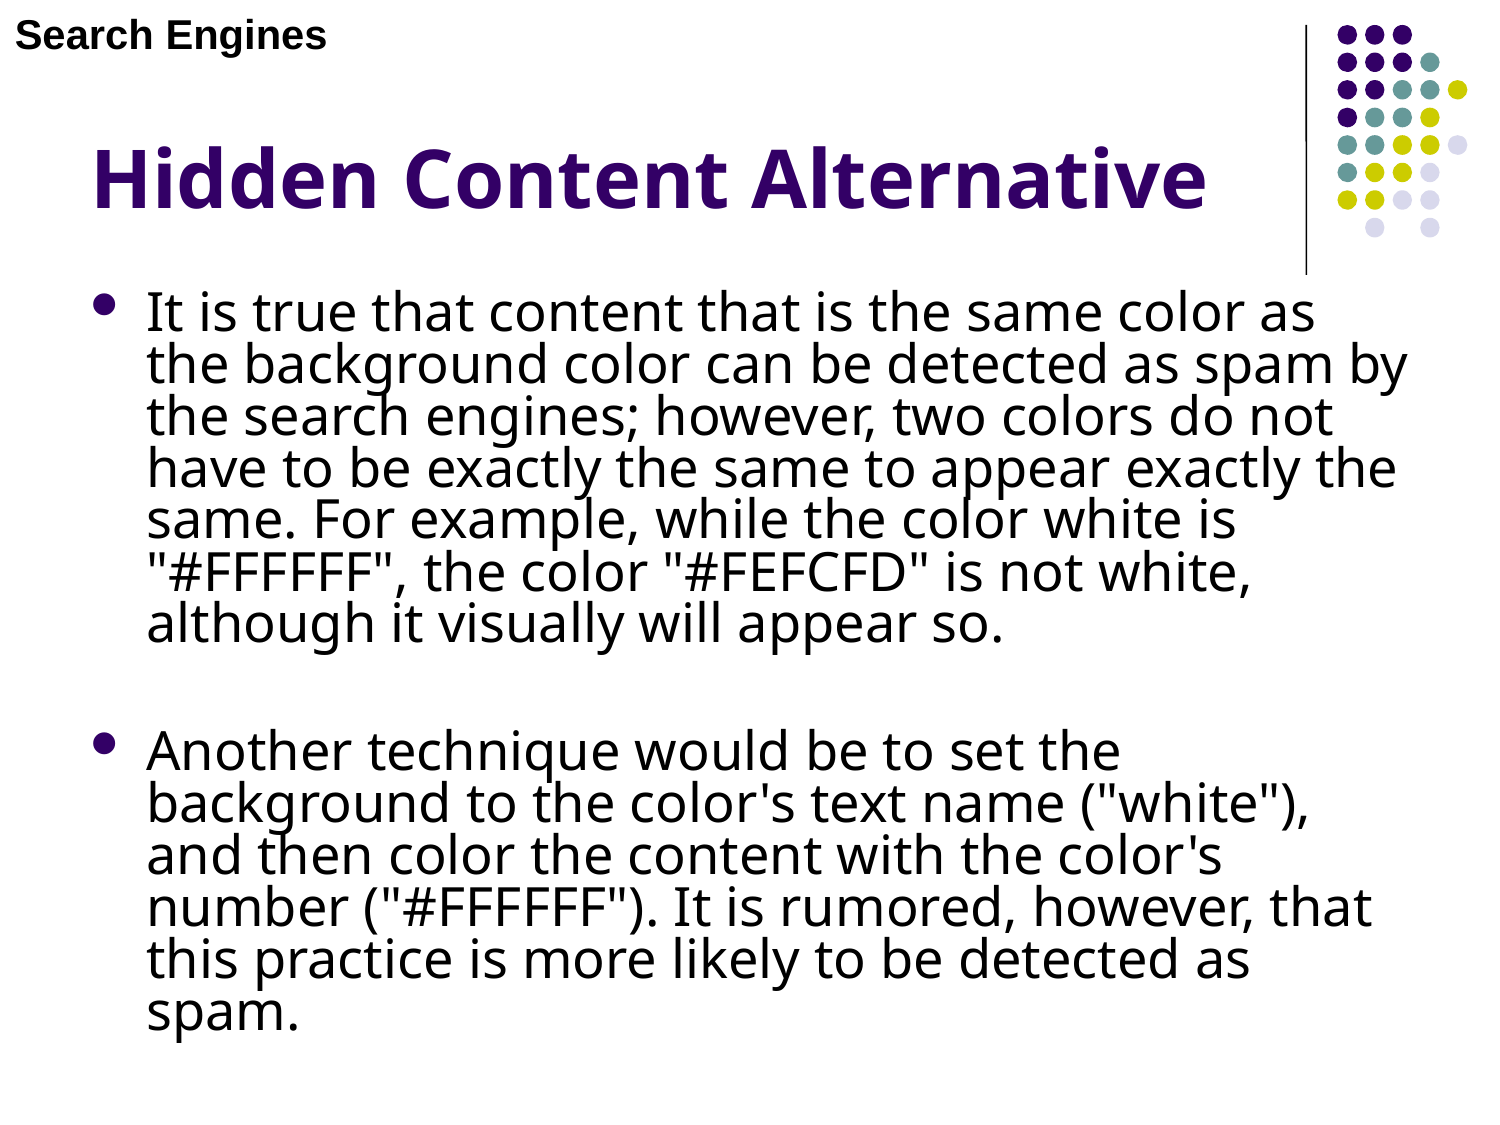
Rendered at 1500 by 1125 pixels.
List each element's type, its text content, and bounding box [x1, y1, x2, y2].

title Hidden Content Alternative [75, 20, 1313, 233]
list It is true that content that is the same color as the background color can be detected as spam by the search engines; however, two colors do not have to be exactly the same to appear exactly the same. For example, while the color white is "#FFFFFF", the color "#FEFCFD" is not white, although it visually will appear so. Another technique would be to set the background to the color's text name ("white"), and then color the content with the color's number ("#FFFFFF"). It is rumored, however, that this practice is more likely to be detected as spam. [75, 282, 1425, 1006]
text_box Search Engines [0, 0, 355, 65]
